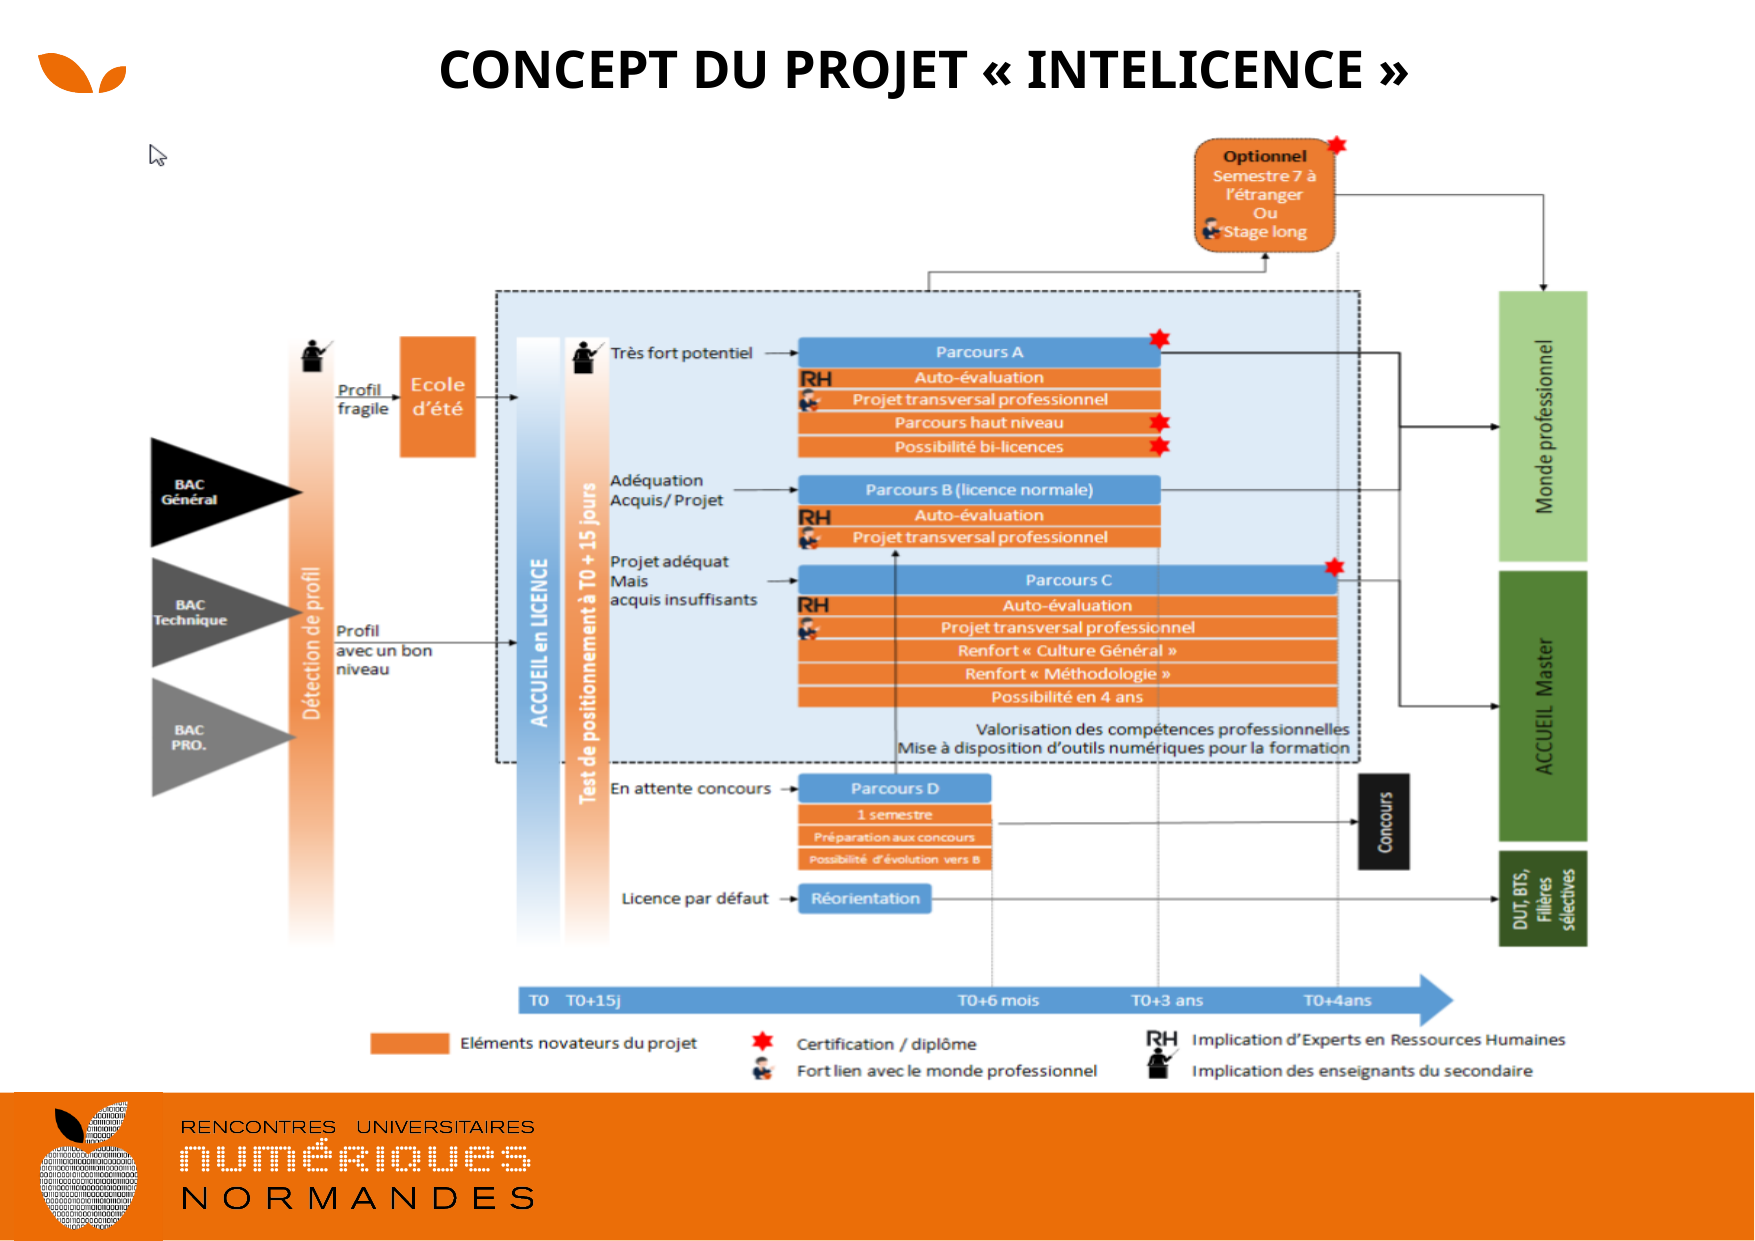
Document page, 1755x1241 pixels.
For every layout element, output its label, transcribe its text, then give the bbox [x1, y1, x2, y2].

picture [38, 53, 126, 93]
picture [180, 1118, 541, 1217]
title Concept du projet « INTELICENCE » [144, 29, 1704, 195]
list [144, 135, 1598, 1086]
picture [14, 1092, 163, 1241]
